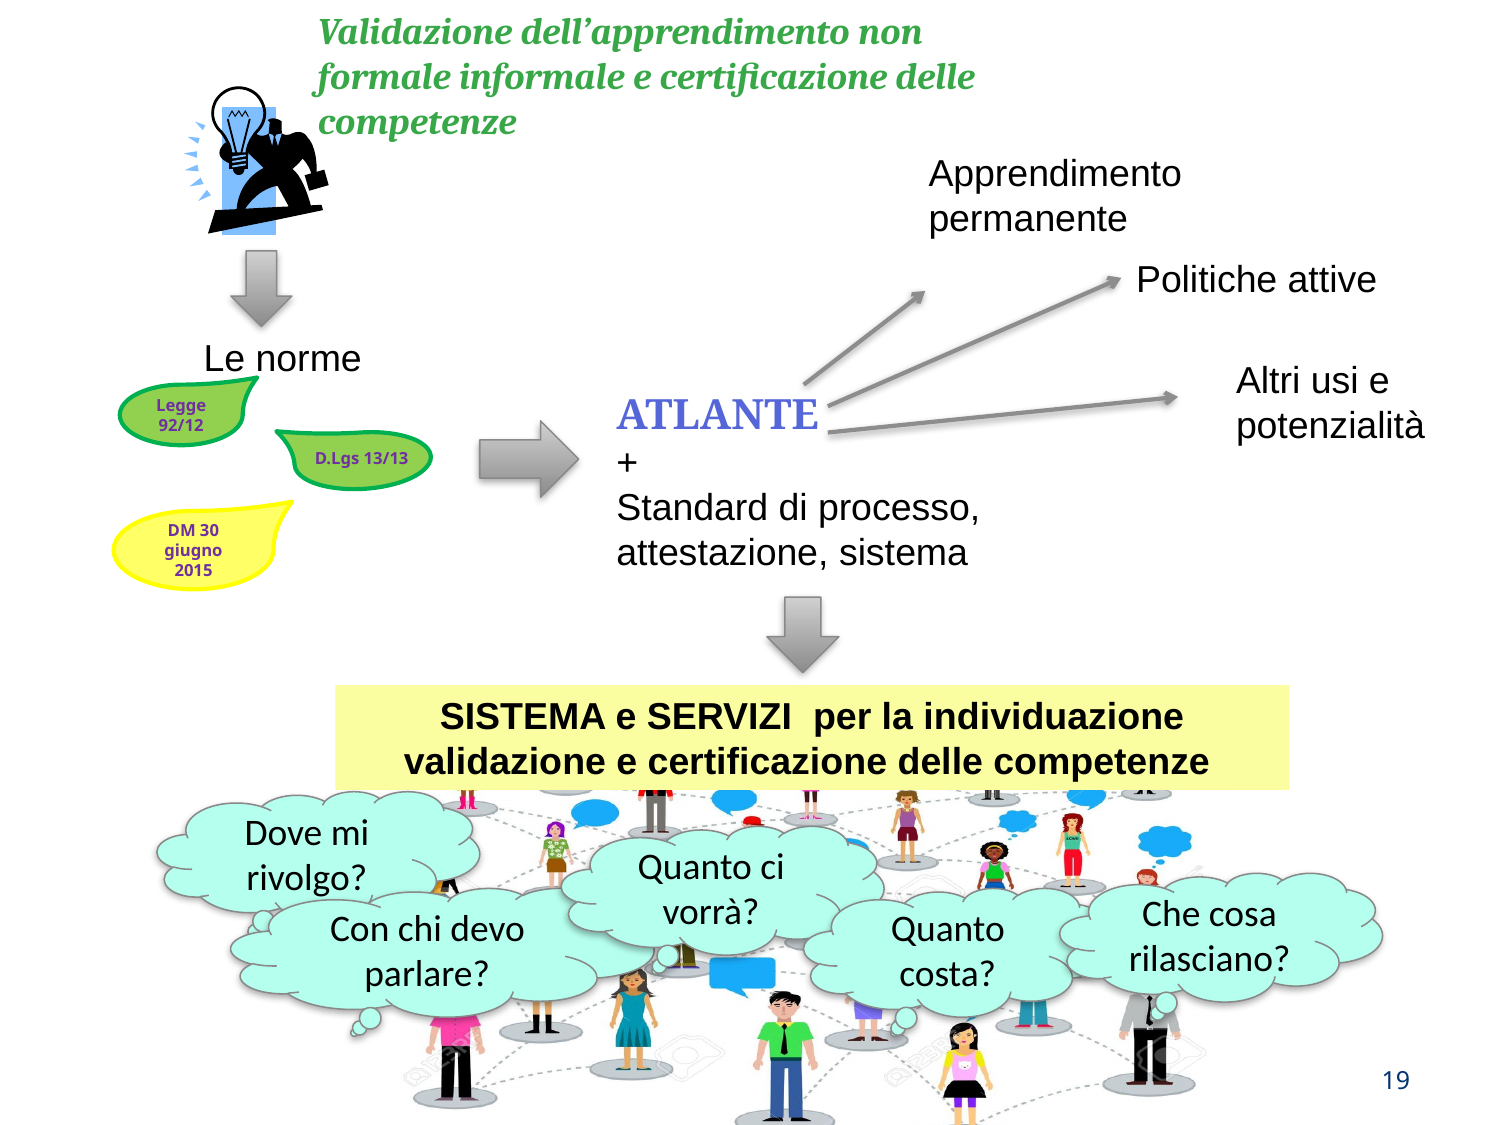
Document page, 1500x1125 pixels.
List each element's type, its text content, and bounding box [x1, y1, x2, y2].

text_box Le norme [91, 326, 474, 432]
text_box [827, 278, 1122, 396]
text_box DM 30 giugno 2015 [111, 499, 294, 592]
text_box Apprendimento permanente [913, 141, 1329, 247]
text_box Altri usi e potenzialità [1221, 348, 1442, 454]
text_box Legge 92/12 [127, 432, 236, 448]
text_box [230, 250, 293, 328]
text_box [766, 596, 840, 674]
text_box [803, 290, 822, 385]
text_box ATLANTE + Standard di processo, attestazione, sistema [601, 291, 1000, 581]
picture [377, 691, 1230, 1125]
text_box [478, 420, 580, 498]
text_box Che cosa rilasciano? [1234, 872, 1384, 1003]
picture [183, 86, 329, 236]
text_box Politiche attive [1121, 247, 1425, 308]
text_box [827, 396, 1179, 433]
text_box Validazione dell’apprendimento non formale informale e certificazione delle competenze [303, 0, 1054, 150]
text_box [282, 432, 442, 490]
text_box SISTEMA e SERVIZI per la individuazione validazione e certificazione delle competenze [335, 685, 1290, 790]
text_box 19 [1234, 1057, 1425, 1118]
text_box Dove mi rivolgo? [156, 790, 372, 932]
text_box Con chi devo parlare? [229, 898, 372, 1038]
